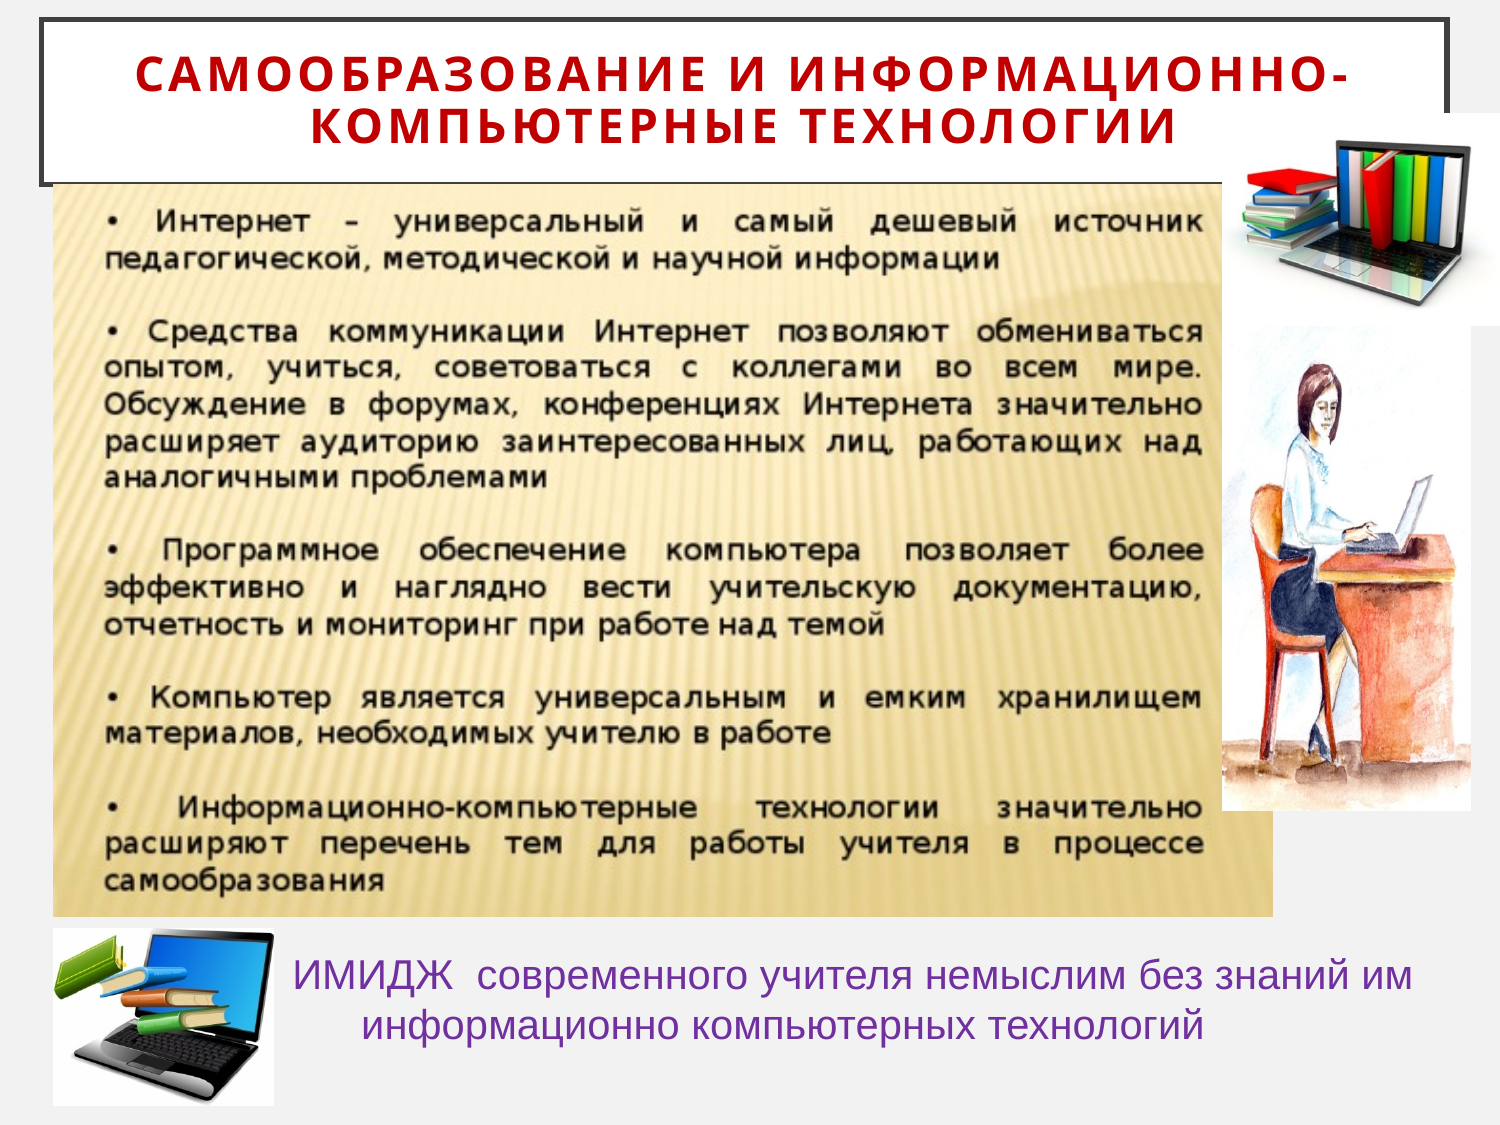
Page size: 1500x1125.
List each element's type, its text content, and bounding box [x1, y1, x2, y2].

picture [1222, 113, 1500, 811]
picture [53, 928, 274, 1106]
text_box ИМИДЖ современного учителя немыслим без знаний им информационно компьютерных технологий [277, 940, 1471, 1056]
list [53, 184, 1273, 917]
title Самообразование и информационно-компьютерные технологии [39, 17, 1450, 187]
